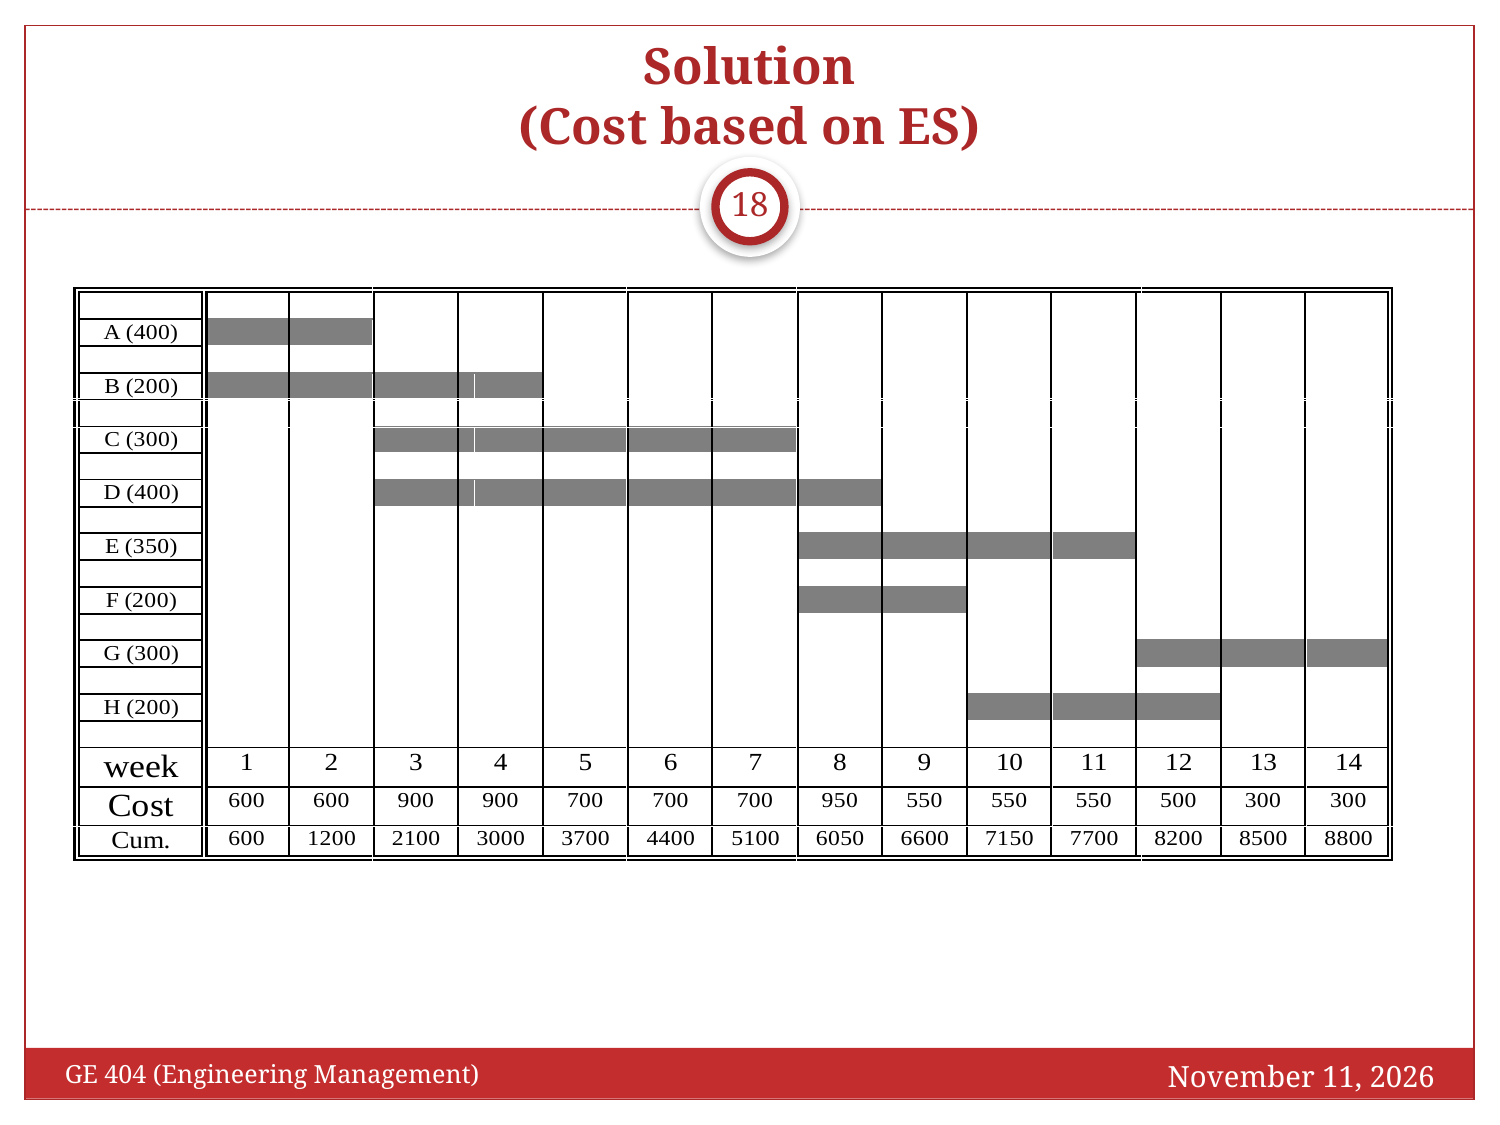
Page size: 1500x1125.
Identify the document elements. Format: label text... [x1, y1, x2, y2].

picture [15, 287, 1454, 900]
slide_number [950, 1050, 1450, 1111]
footer GE 404 (Engineering Management) [50, 1051, 638, 1112]
title Solution (Cost based on ES) [49, 37, 1450, 162]
slide_number 18 [712, 169, 788, 243]
